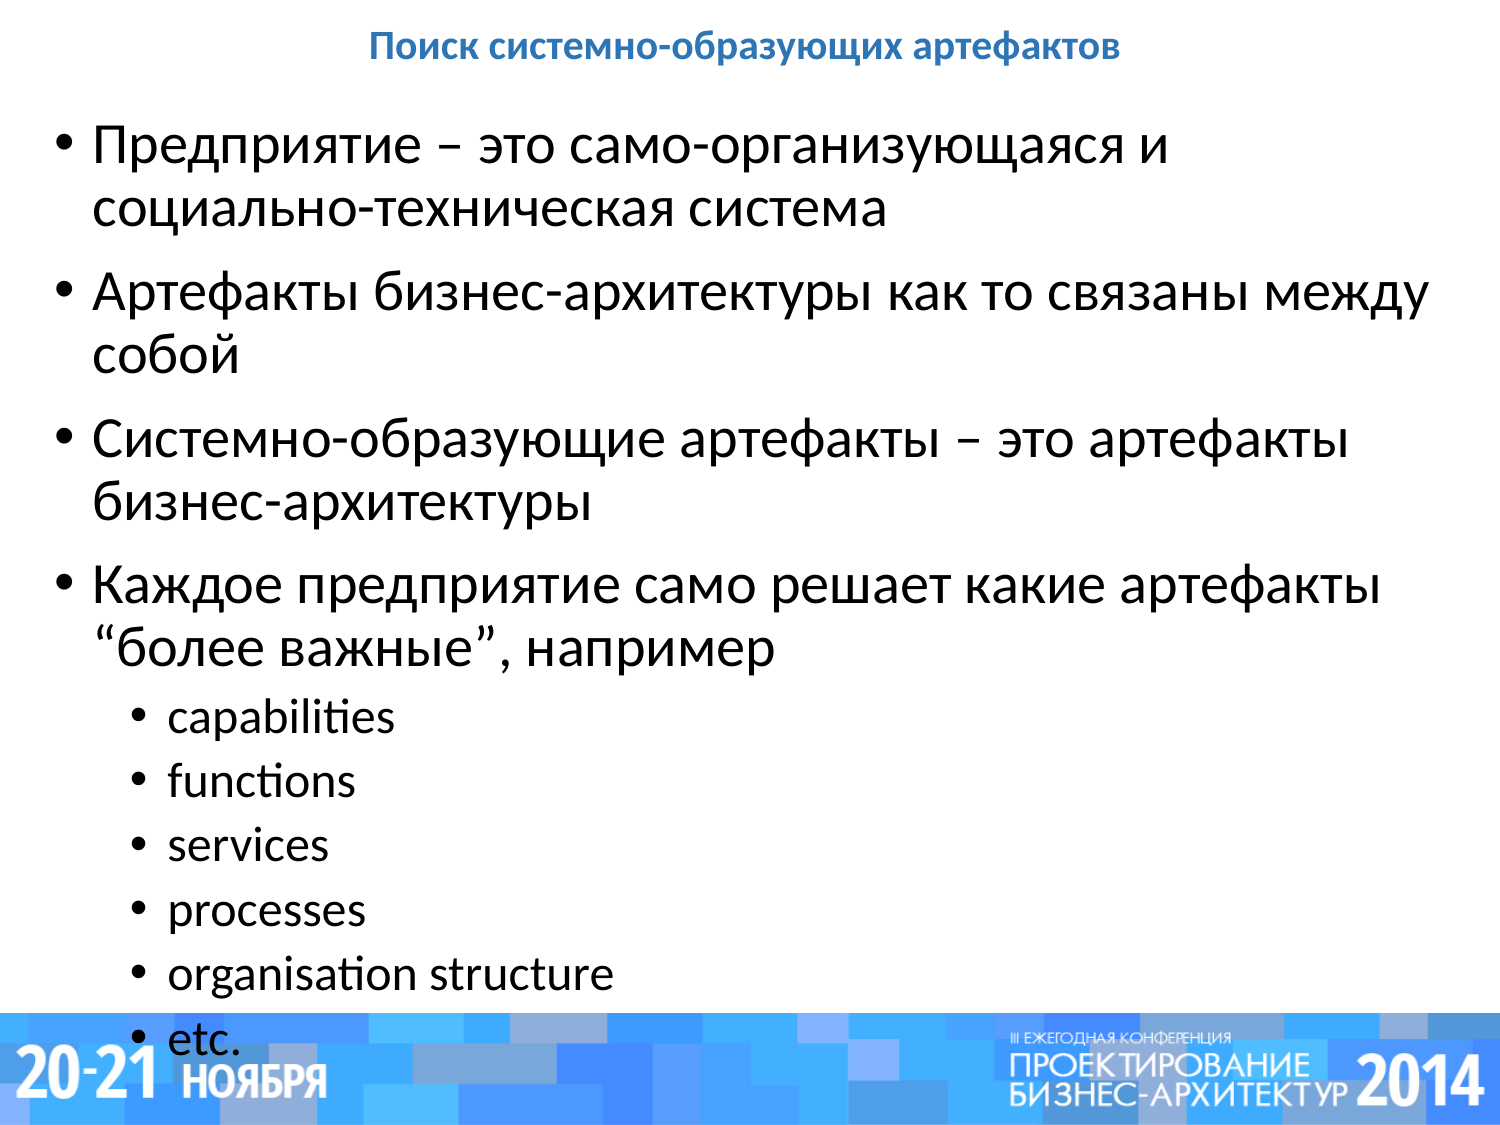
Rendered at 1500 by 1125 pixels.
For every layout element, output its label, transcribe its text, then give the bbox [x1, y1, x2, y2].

list Предприятие – это само-организующаяся и социально-техническая система Артефакты бизнес-архитектуры как то связаны между собой Системно-образующие артефакты – это артефакты бизнес-архитектуры Каждое предприятие само решает какие артефакты “более важные”, например capabilities functions services processes organisation structure etc. [39, 105, 1465, 1014]
title Поиск системно-образующих артефактов [103, 6, 1397, 89]
picture [0, 1013, 1500, 1125]
